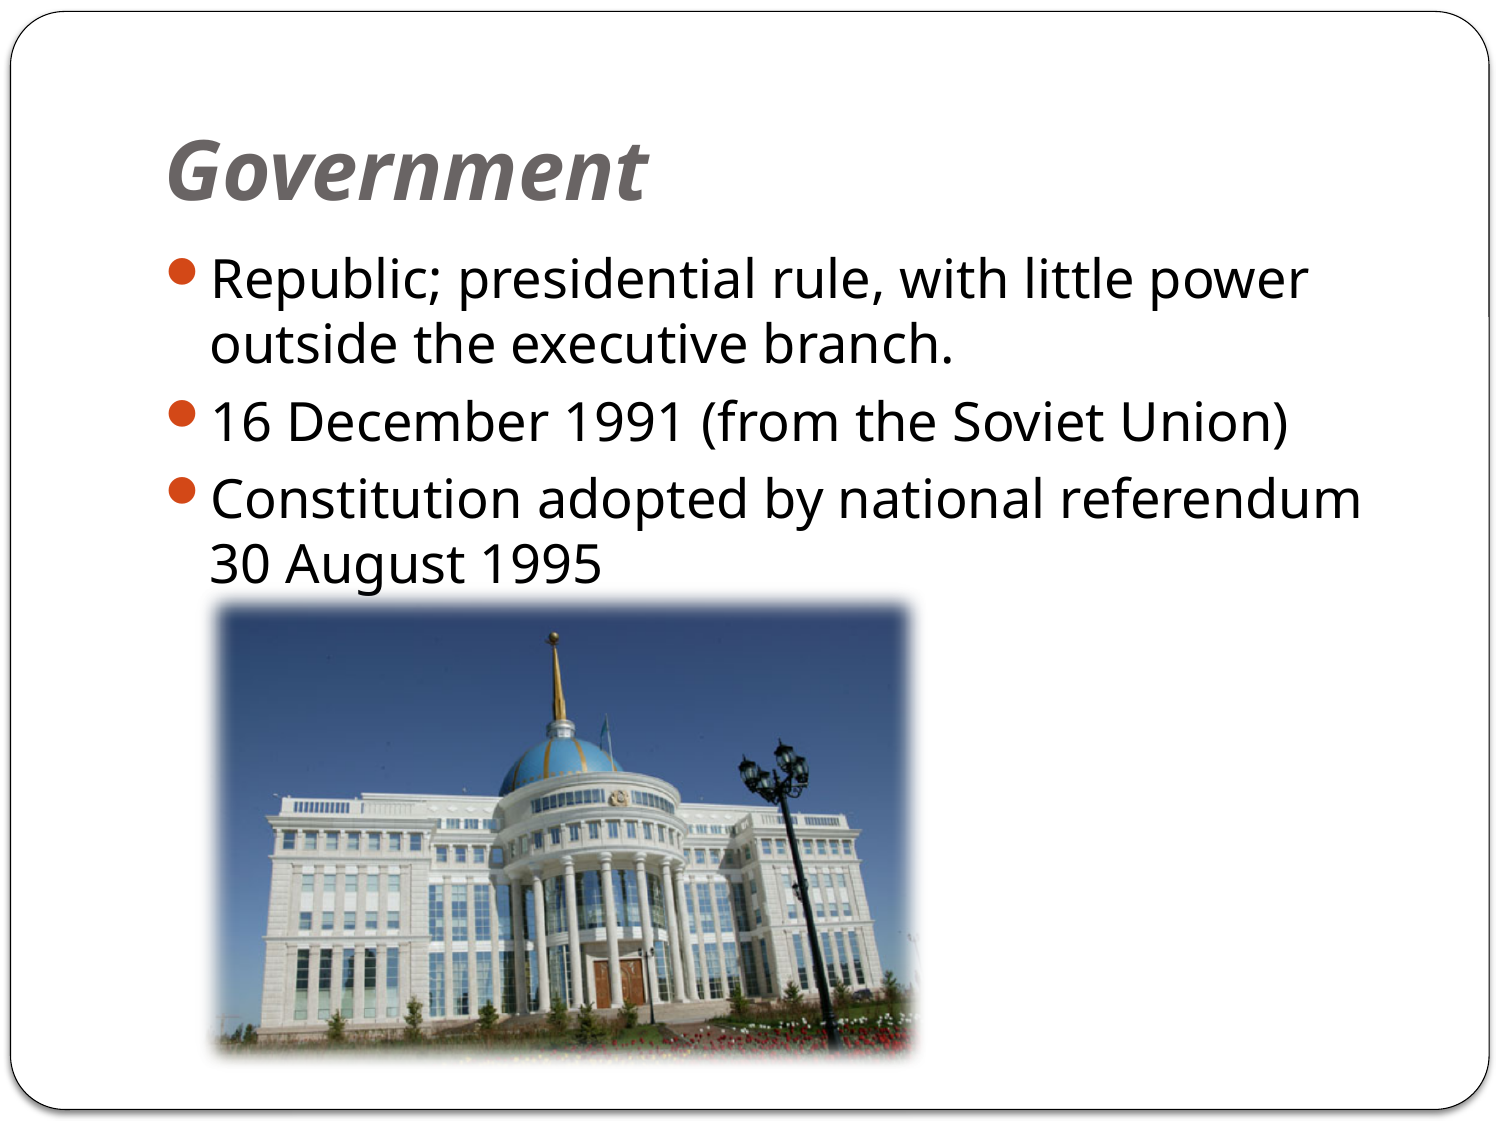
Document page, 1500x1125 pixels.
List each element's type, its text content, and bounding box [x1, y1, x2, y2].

title Government [150, 45, 1425, 233]
picture [199, 587, 926, 1070]
list Republic; presidential rule, with little power outside the executive branch. 16 December 1991 (from the Soviet Union) Constitution adopted by national referendum 30 August 1995 [150, 237, 1425, 988]
